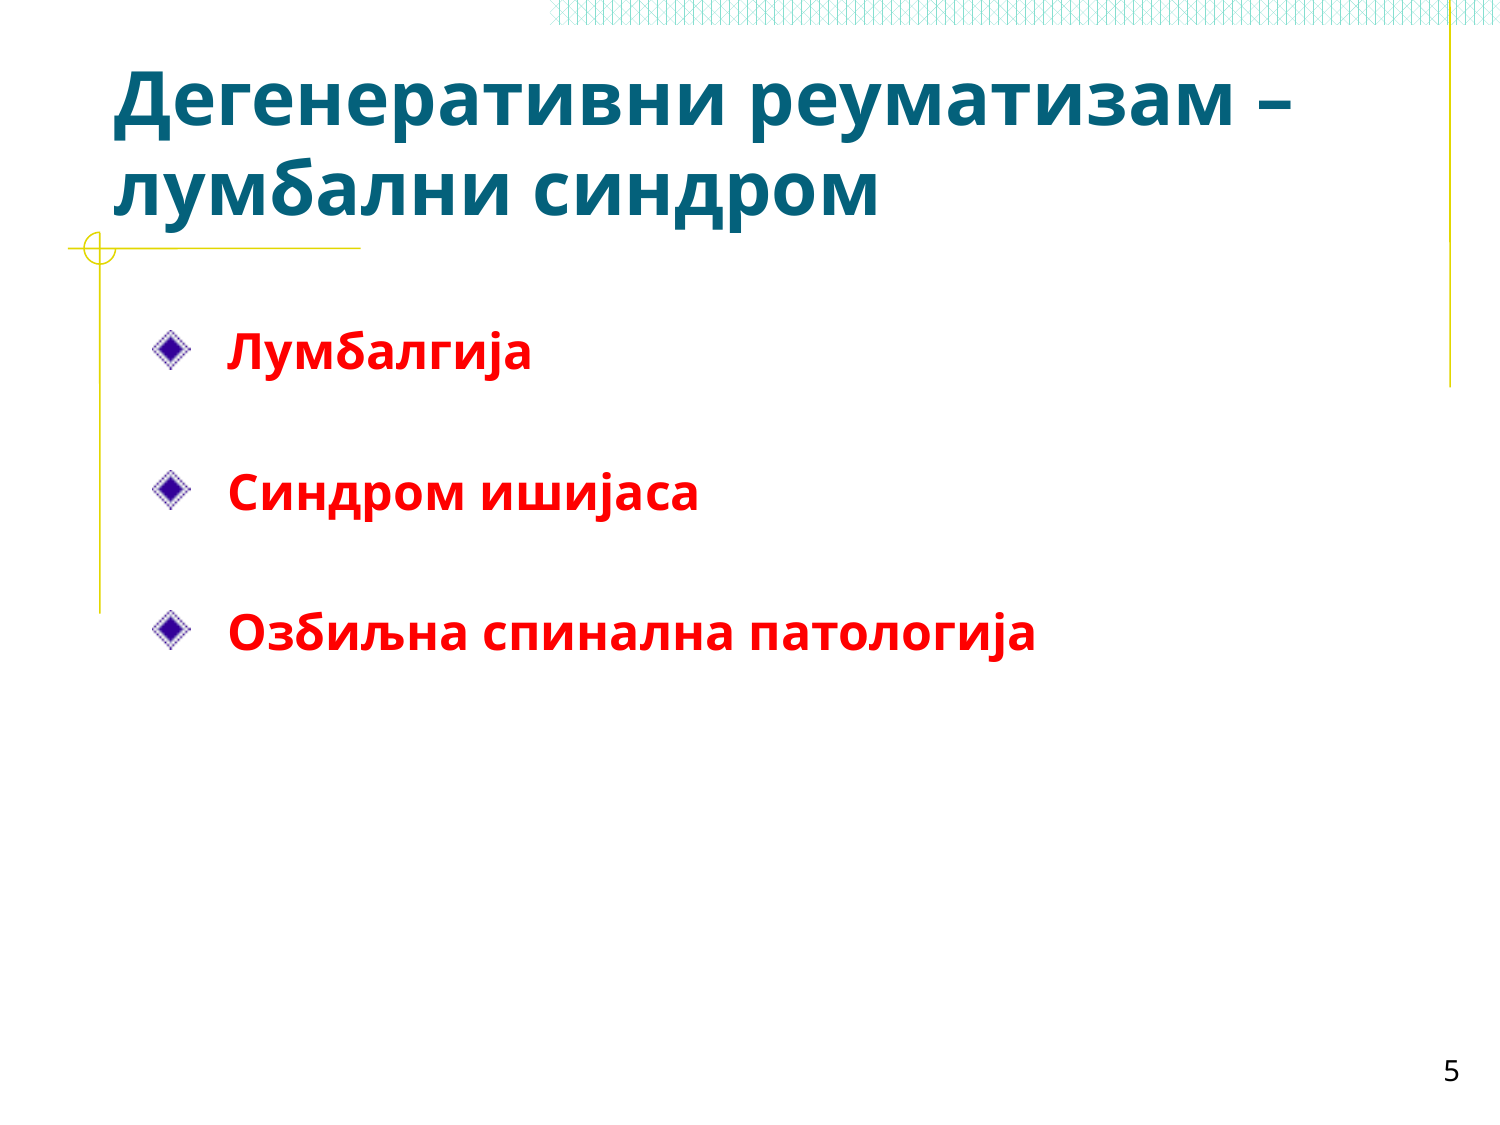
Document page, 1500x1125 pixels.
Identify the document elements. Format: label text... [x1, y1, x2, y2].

list Лумбалгија Синдром ишијаса Озбиљна спинална патологија [137, 312, 1413, 988]
picture [152, 330, 191, 370]
picture [152, 470, 191, 510]
picture [152, 610, 191, 650]
title Дегенеративни реуматизам – лумбални синдром [99, 49, 1376, 238]
slide_number 5 [1162, 1025, 1475, 1100]
